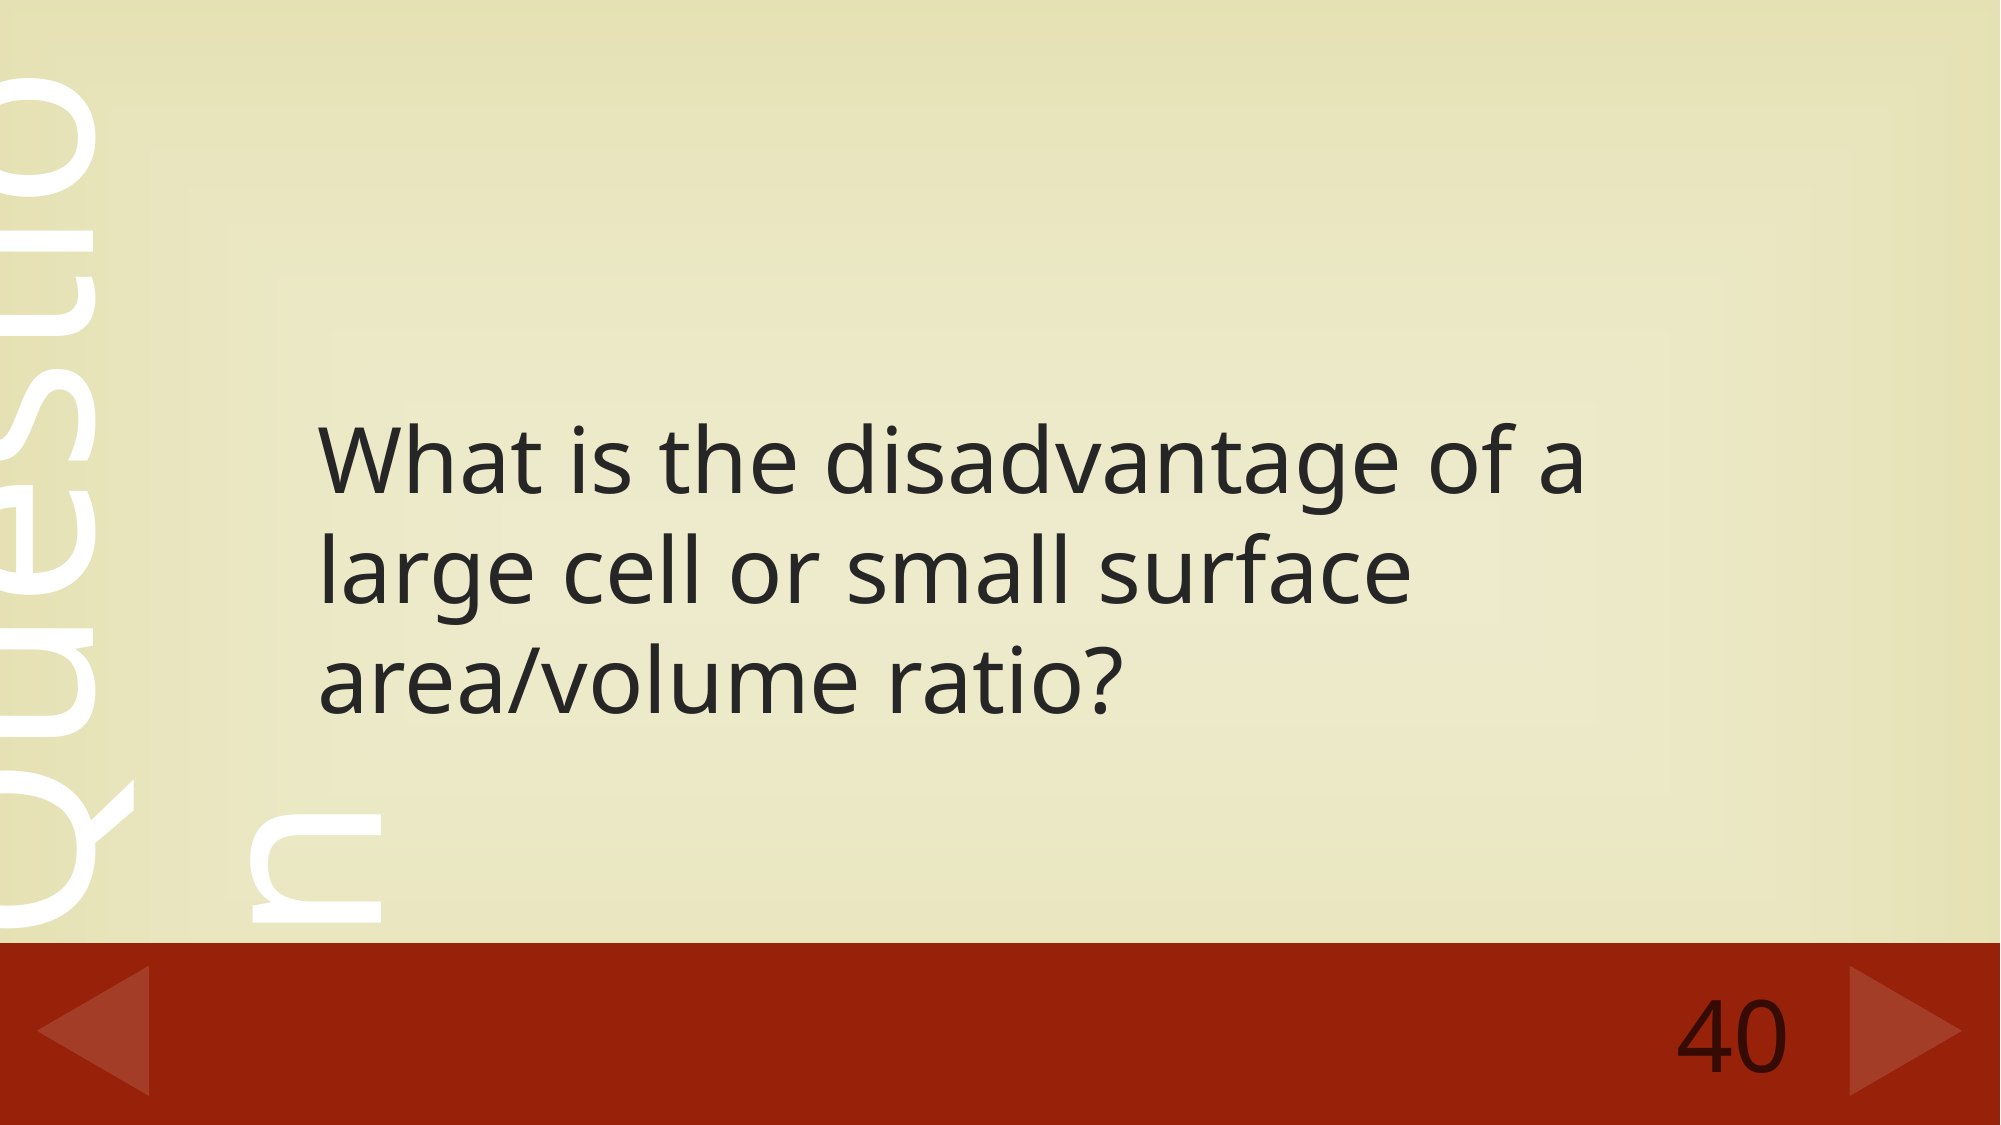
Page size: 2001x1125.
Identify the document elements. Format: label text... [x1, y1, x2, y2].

list 40 [1494, 967, 1806, 1097]
list What is the disadvantage of a large cell or small surface area/volume ratio? [302, 307, 1685, 827]
